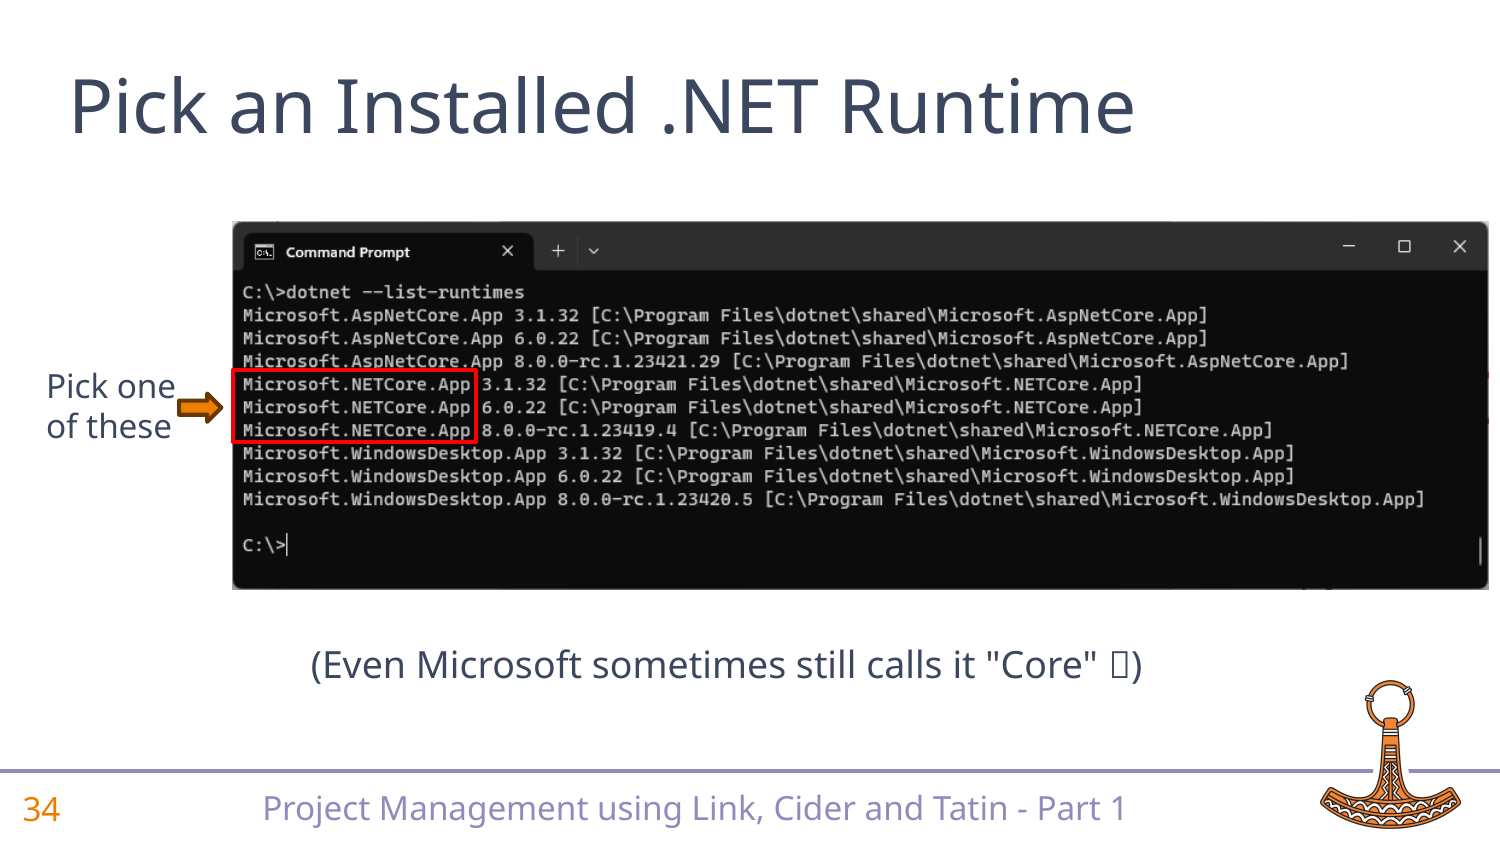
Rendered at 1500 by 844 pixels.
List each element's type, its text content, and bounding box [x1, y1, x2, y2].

title Pick an Installed .NET Runtime [53, 43, 1203, 157]
text_box (Even Microsoft sometimes still calls it "Core" ) [296, 633, 1158, 694]
text_box [199, 391, 224, 424]
text_box Pick one of these [31, 357, 199, 453]
picture [1320, 680, 1461, 829]
picture [232, 221, 1489, 590]
